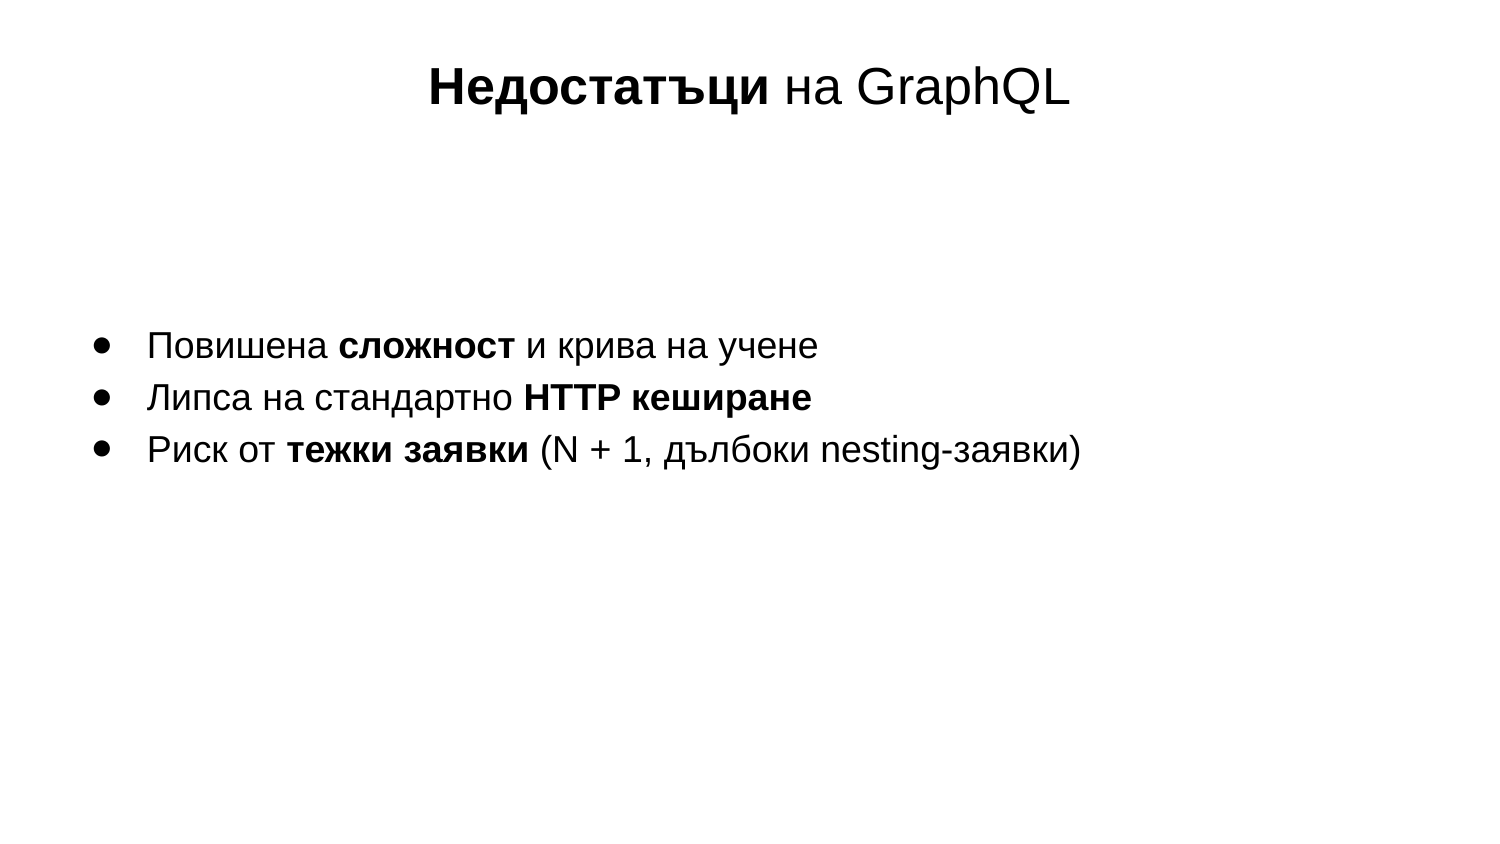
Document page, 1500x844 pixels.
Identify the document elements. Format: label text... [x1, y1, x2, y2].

text_box Повишена сложност и крива на учене Липса на стандартно HTTP кеширане Риск от тежки заявки (N + 1, дълбоки nesting-заявки) [56, 299, 1443, 728]
title Недостатъци на GraphQL [51, 14, 1449, 153]
